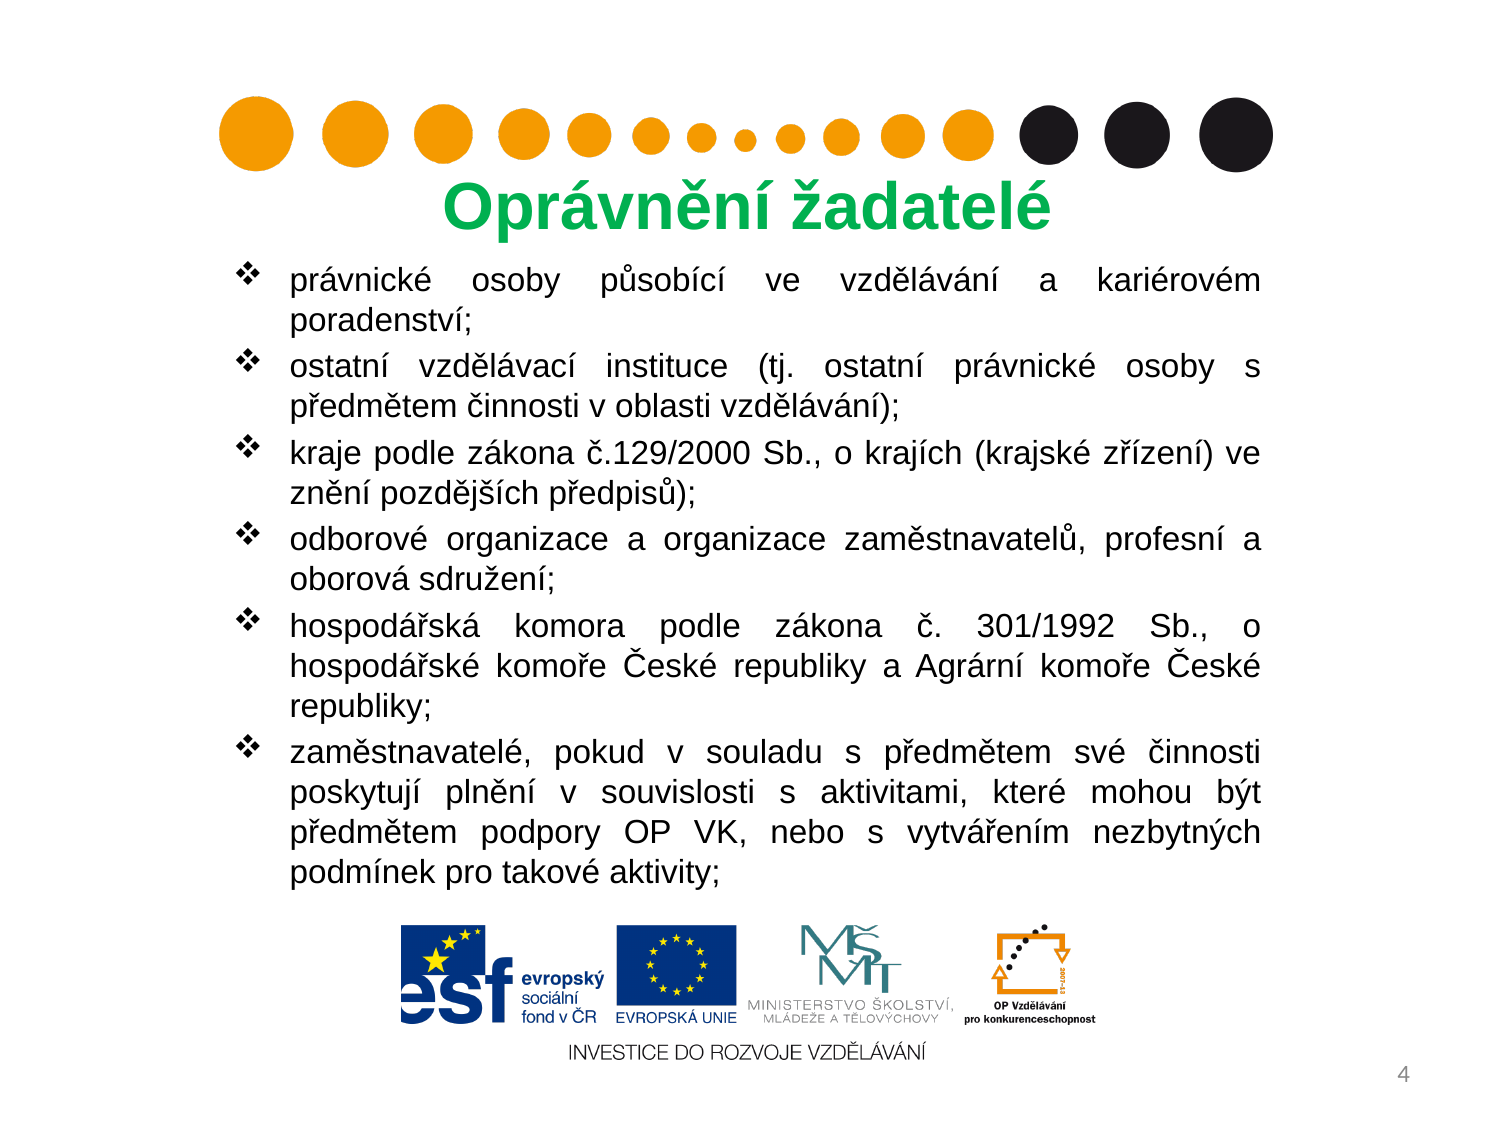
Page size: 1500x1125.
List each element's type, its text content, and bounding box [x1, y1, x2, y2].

title Oprávnění žadatelé [217, 154, 1278, 250]
slide_number 4 [1074, 1042, 1425, 1103]
picture [215, 93, 1275, 176]
list právnické osoby působící ve vzdělávání a kariérovém poradenství; ostatní vzdělávací instituce (tj. ostatní právnické osoby s předmětem činnosti v oblasti vzdělávání); kraje podle zákona č.129/2000 Sb., o krajích (krajské zřízení) ve znění pozdějších předpisů); odborové organizace a organizace zaměstnavatelů, profesní a oborová sdružení; hospodářská komora podle zákona č. 301/1992 Sb., o hospodářské komoře České republiky a Agrární komoře České republiky; zaměstnavatelé, pokud v souladu s předmětem své činnosti poskytují plnění v souvislosti s aktivitami, které mohou být předmětem podpory OP VK, nebo s vytvářením nezbytných podmínek pro takové aktivity; [217, 250, 1278, 907]
picture [399, 922, 1100, 1061]
